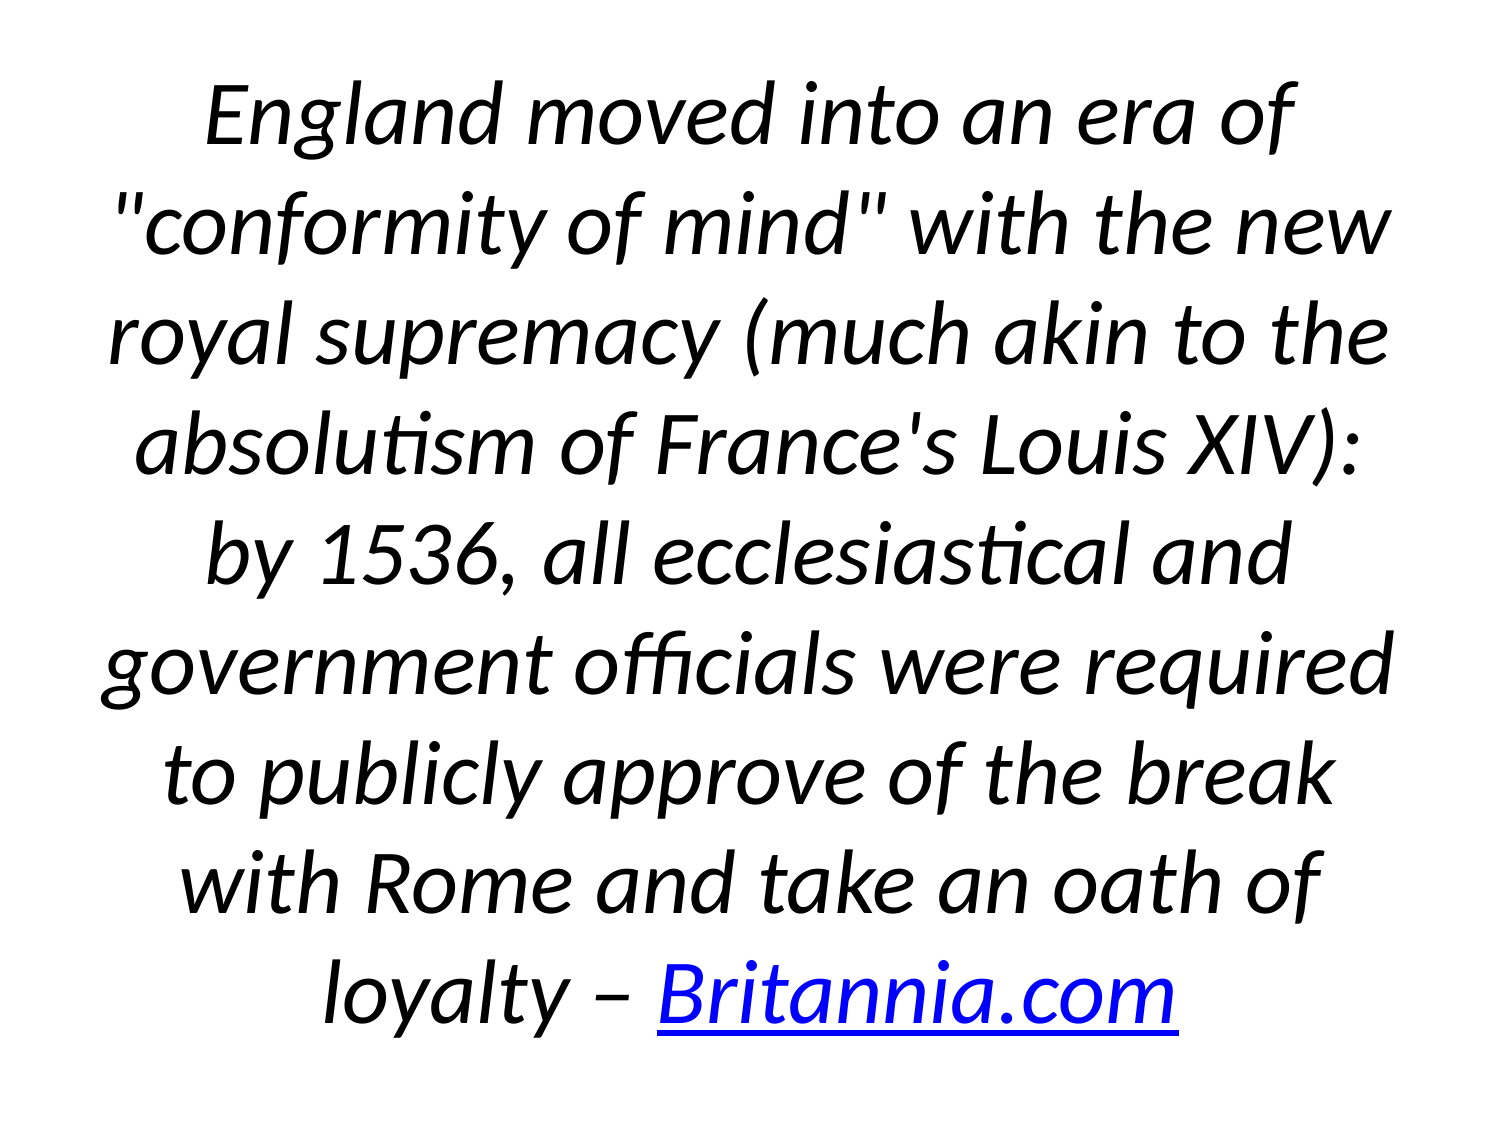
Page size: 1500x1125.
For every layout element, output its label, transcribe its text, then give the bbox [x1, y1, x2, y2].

title England moved into an era of "conformity of mind" with the new royal supremacy (much akin to the absolutism of France's Louis XIV): by 1536, all ecclesiastical and government officials were required to publicly approve of the break with Rome and take an oath of loyalty – Britannia.com [74, 44, 1426, 1051]
